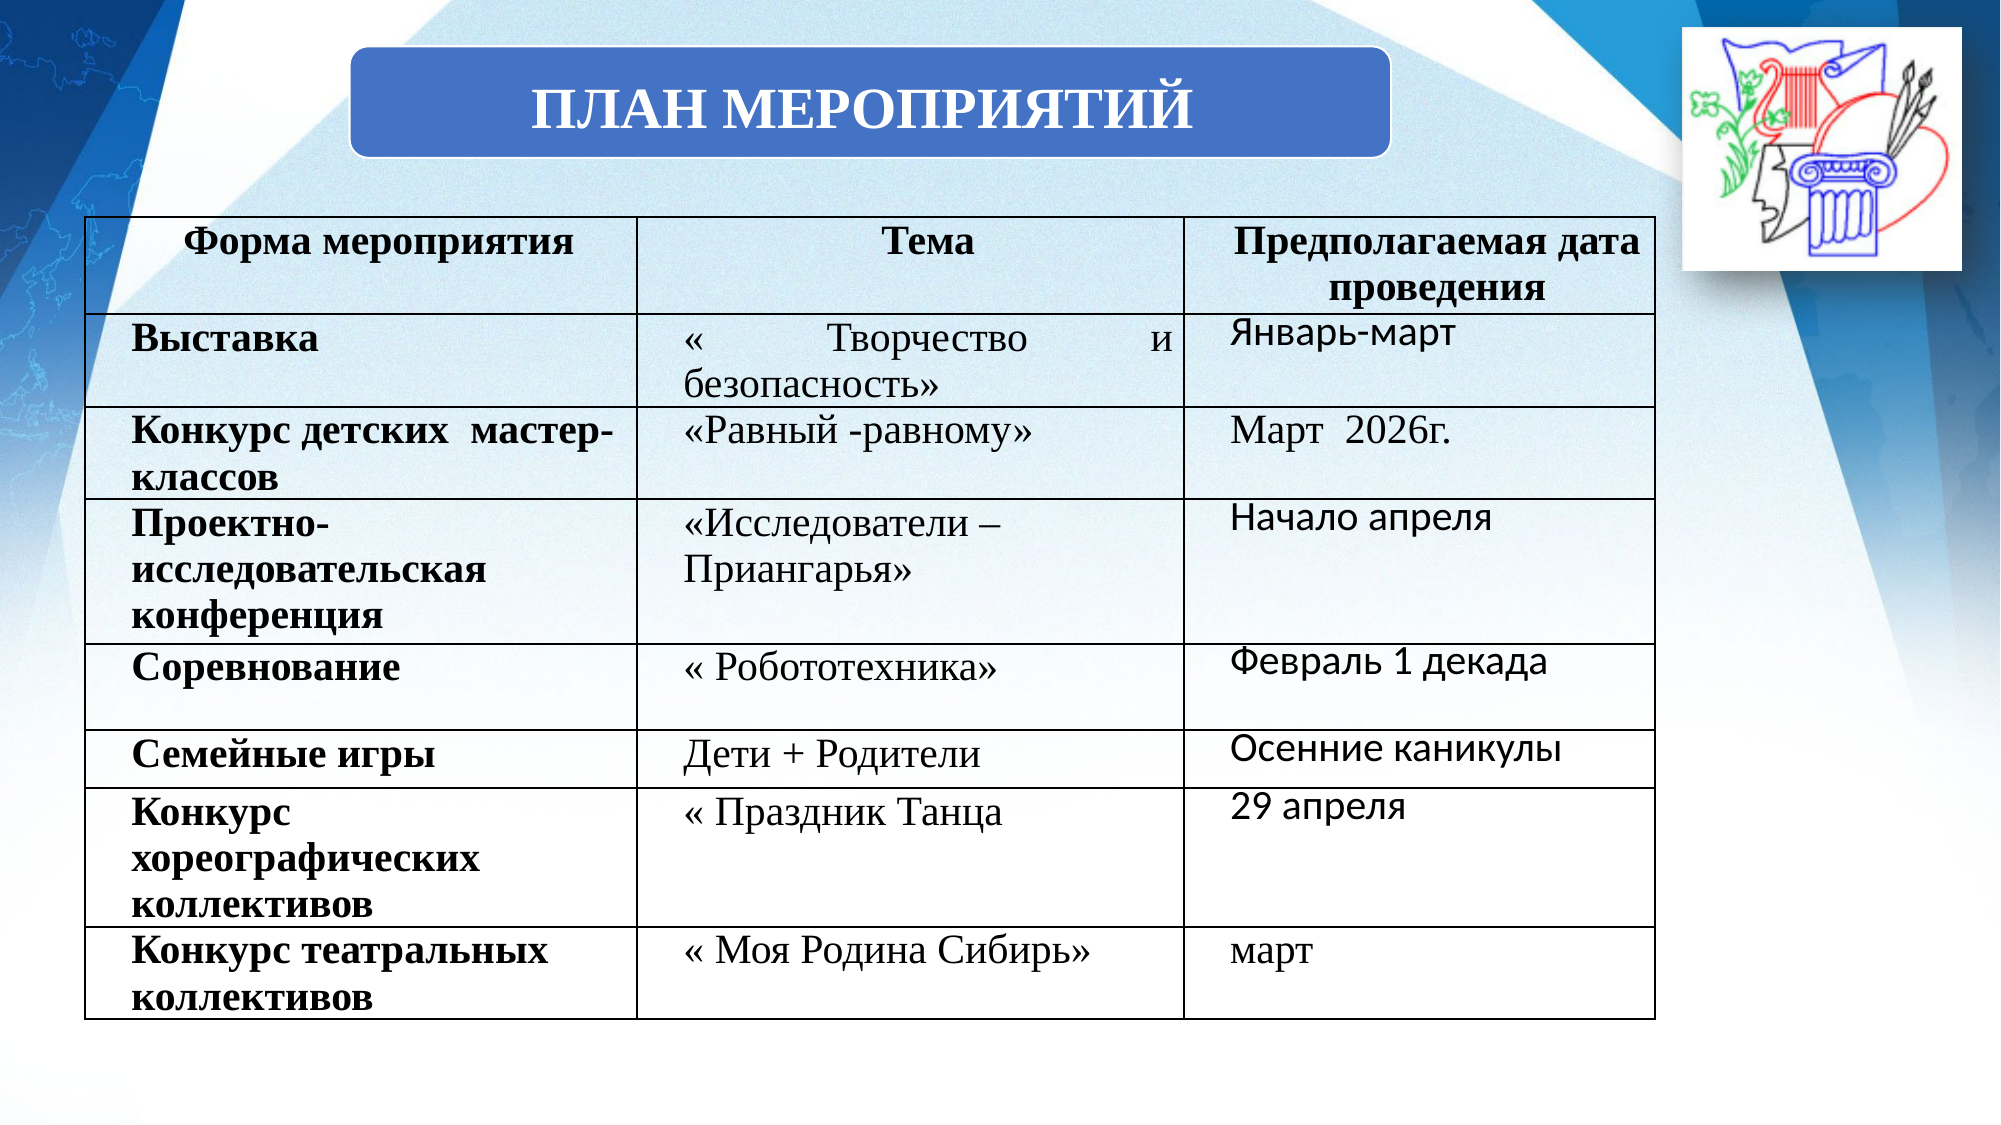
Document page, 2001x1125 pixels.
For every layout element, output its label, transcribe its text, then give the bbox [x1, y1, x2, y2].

table_cell Конкурс хореографических коллективов [86, 789, 636, 926]
table_cell Дети + Родители [638, 731, 1183, 787]
table_cell « Моя Родина Сибирь» [638, 928, 1183, 1018]
table_cell март [1185, 928, 1654, 1018]
table_cell Проектно-исследовательская конференция [86, 500, 636, 643]
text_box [349, 46, 1392, 158]
table_header Тема [638, 218, 1183, 313]
table_cell Соревнование [86, 645, 636, 729]
table_cell Семейные игры [86, 731, 636, 787]
table_cell « Робототехника» [638, 645, 1183, 729]
picture [0, 0, 2001, 1125]
table_cell Январь-март [1185, 315, 1654, 406]
table_cell Февраль 1 декада [1185, 645, 1654, 729]
table_cell Конкурс детских мастер-классов [86, 408, 636, 498]
table_cell Выставка [86, 315, 636, 406]
table_header Предполагаемая дата проведения [1185, 218, 1654, 313]
table_cell 29 апреля [1185, 789, 1654, 926]
table_header Форма мероприятия [86, 218, 636, 313]
table_cell Начало апреля [1185, 500, 1654, 643]
text_box [267, 916, 1750, 1023]
table_cell «Исследователи –Приангарья» [638, 500, 1183, 643]
table_cell «Равный -равному» [638, 408, 1183, 498]
table_cell Конкурс театральных коллективов [86, 928, 636, 1018]
table_cell « Творчество и безопасность» [638, 315, 1183, 406]
table_cell Осенние каникулы [1185, 731, 1654, 787]
table_cell « Праздник Танца [638, 789, 1183, 926]
table_cell Март 2026г. [1185, 408, 1654, 498]
